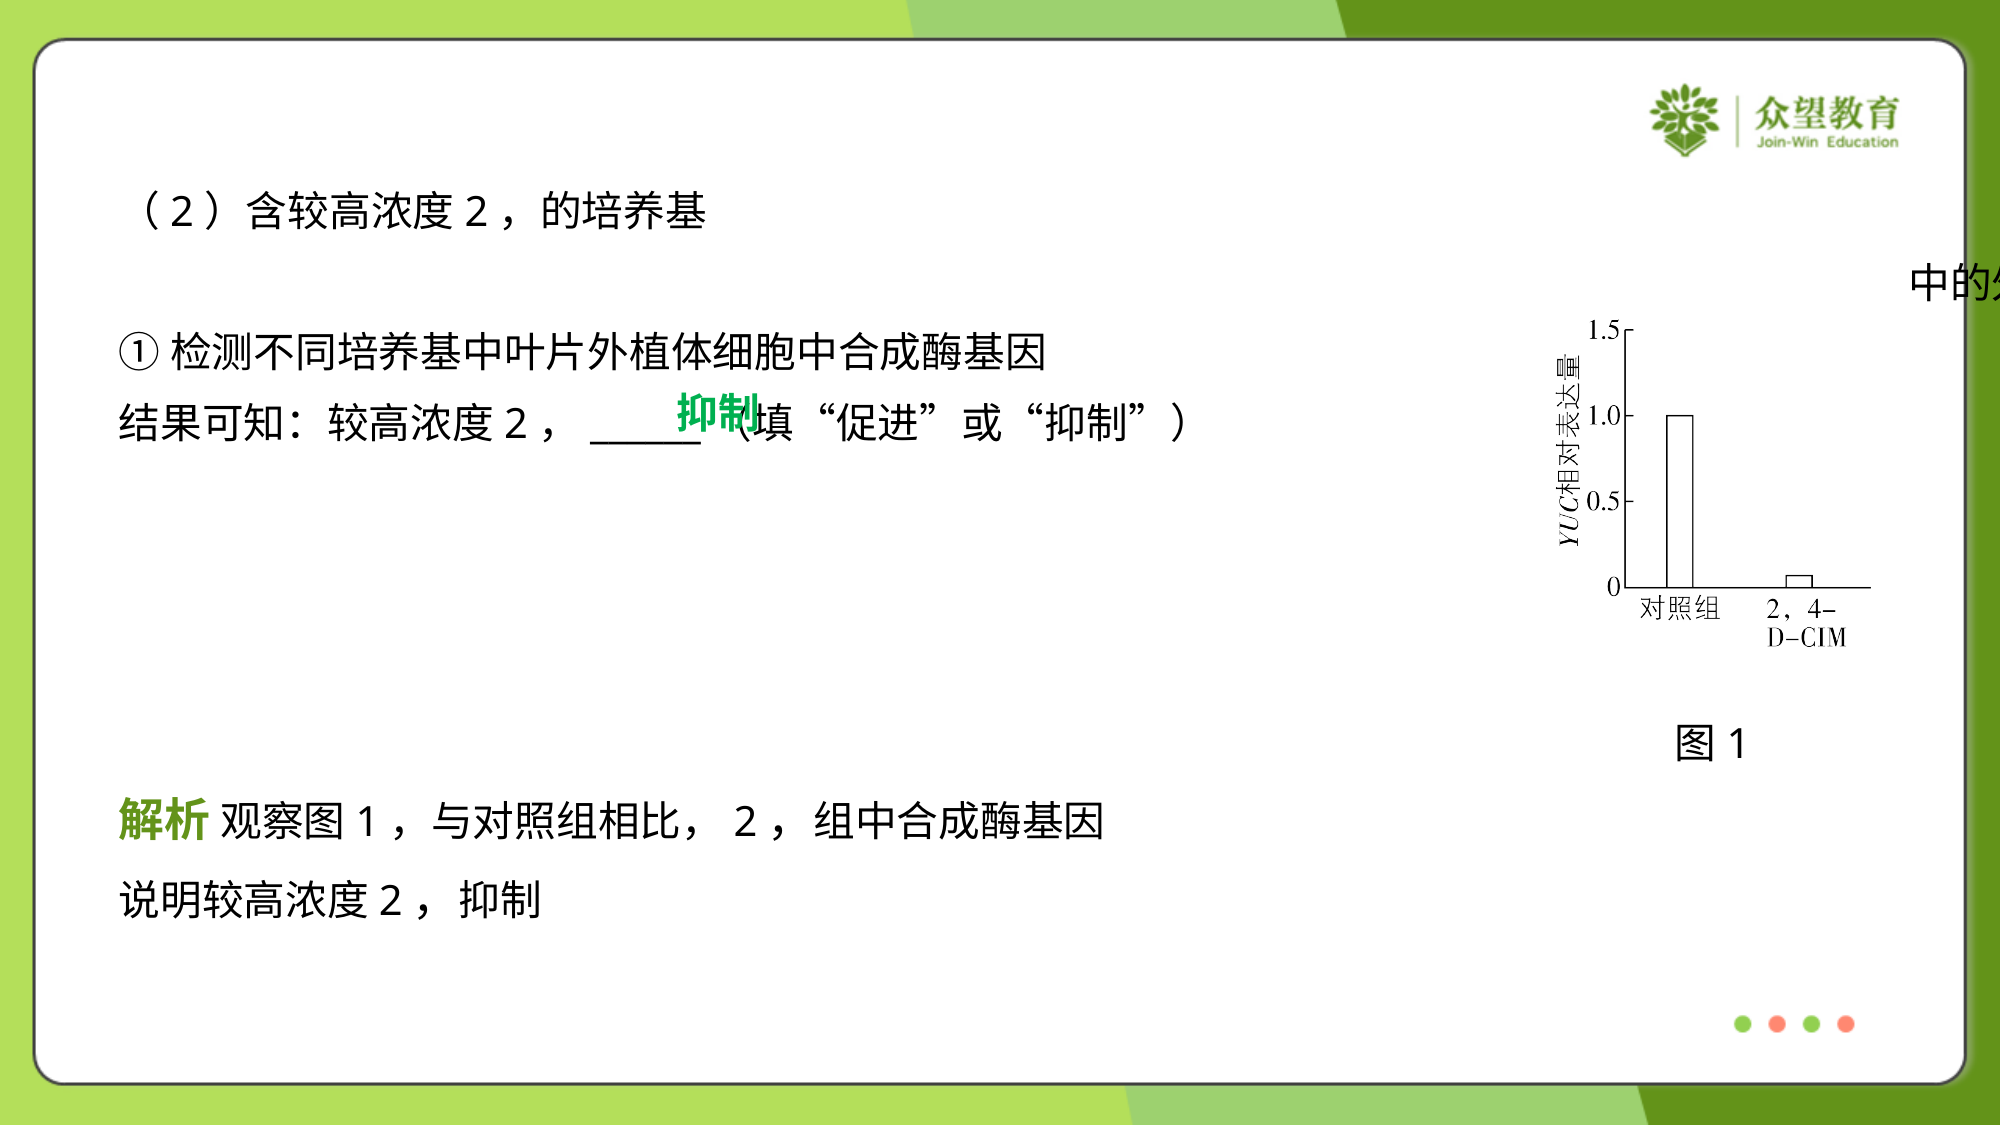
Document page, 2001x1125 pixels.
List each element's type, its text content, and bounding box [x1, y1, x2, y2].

text_box 图1 [1675, 693, 1751, 827]
text_box 抑制 [661, 366, 776, 431]
picture [0, 0, 2000, 1125]
